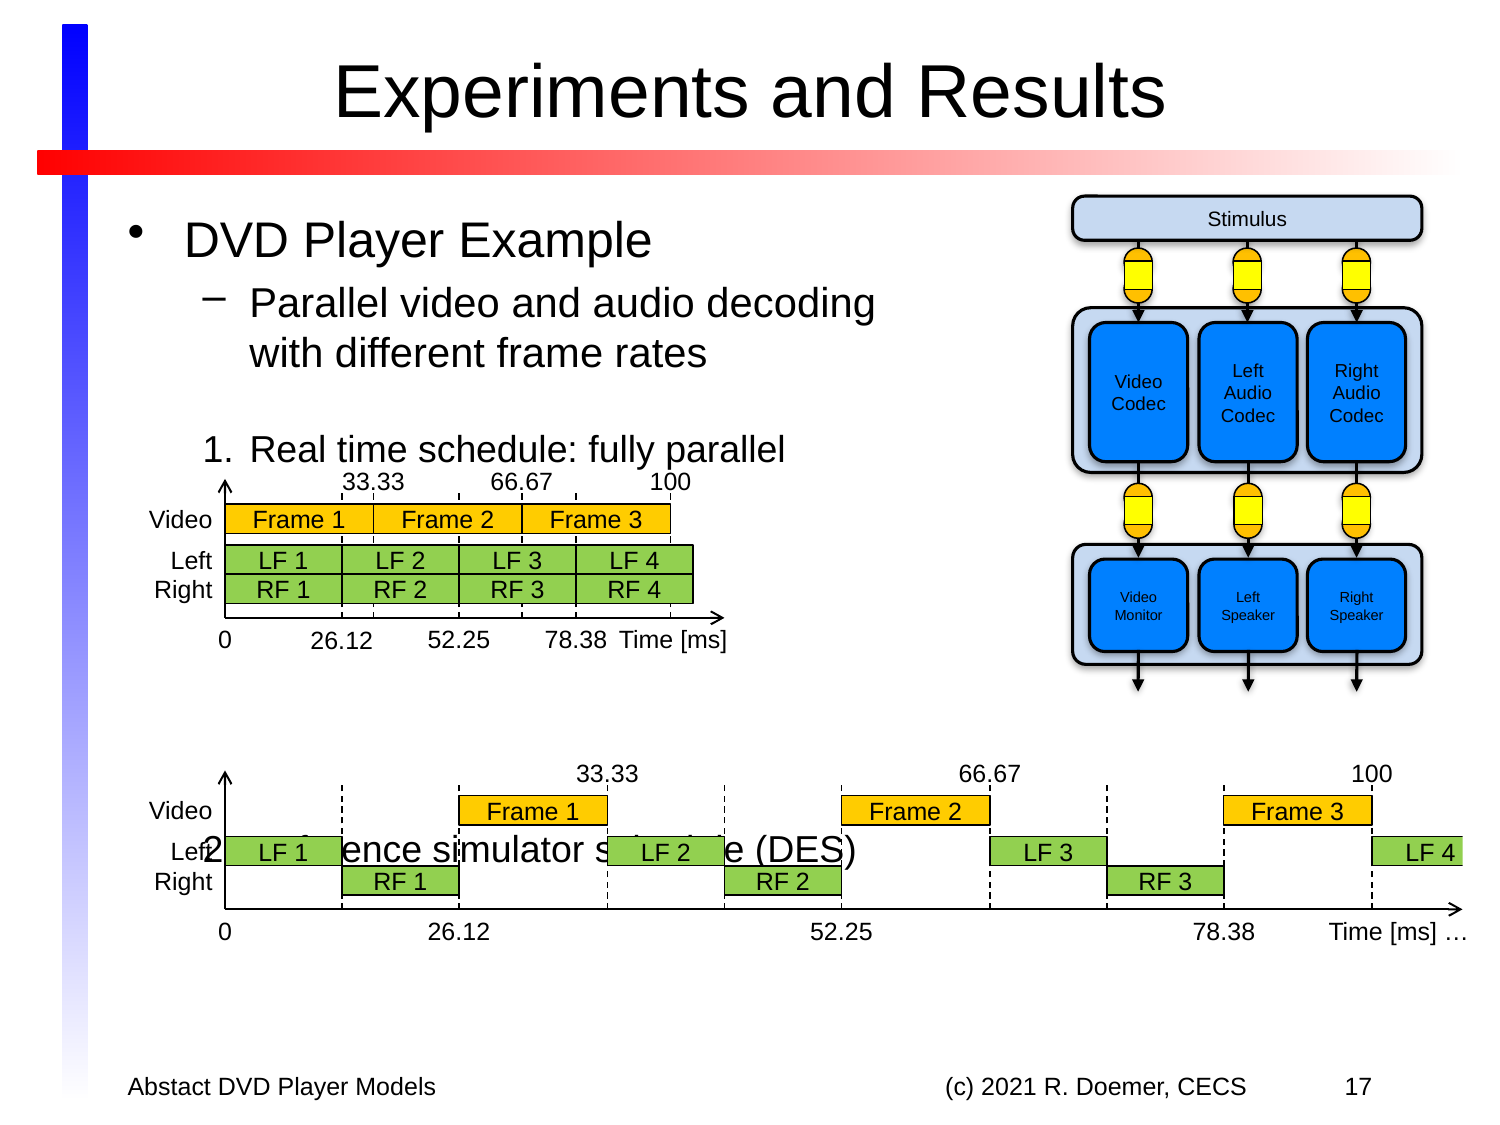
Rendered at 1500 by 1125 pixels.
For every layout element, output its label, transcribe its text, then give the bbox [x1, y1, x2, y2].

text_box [133, 458, 744, 663]
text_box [133, 749, 1496, 955]
slide_number 17 [1287, 1062, 1388, 1100]
title Experiments and Results [112, 24, 1388, 150]
footer (c) 2021 R. Doemer, CECS [774, 1062, 1263, 1100]
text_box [1072, 195, 1423, 692]
slide_number Abstact DVD Player Models [112, 1062, 774, 1100]
list DVD Player Example Parallel video and audio decoding with different frame rates Real time schedule: fully parallel Reference simulator schedule (DES) [112, 200, 1388, 1025]
